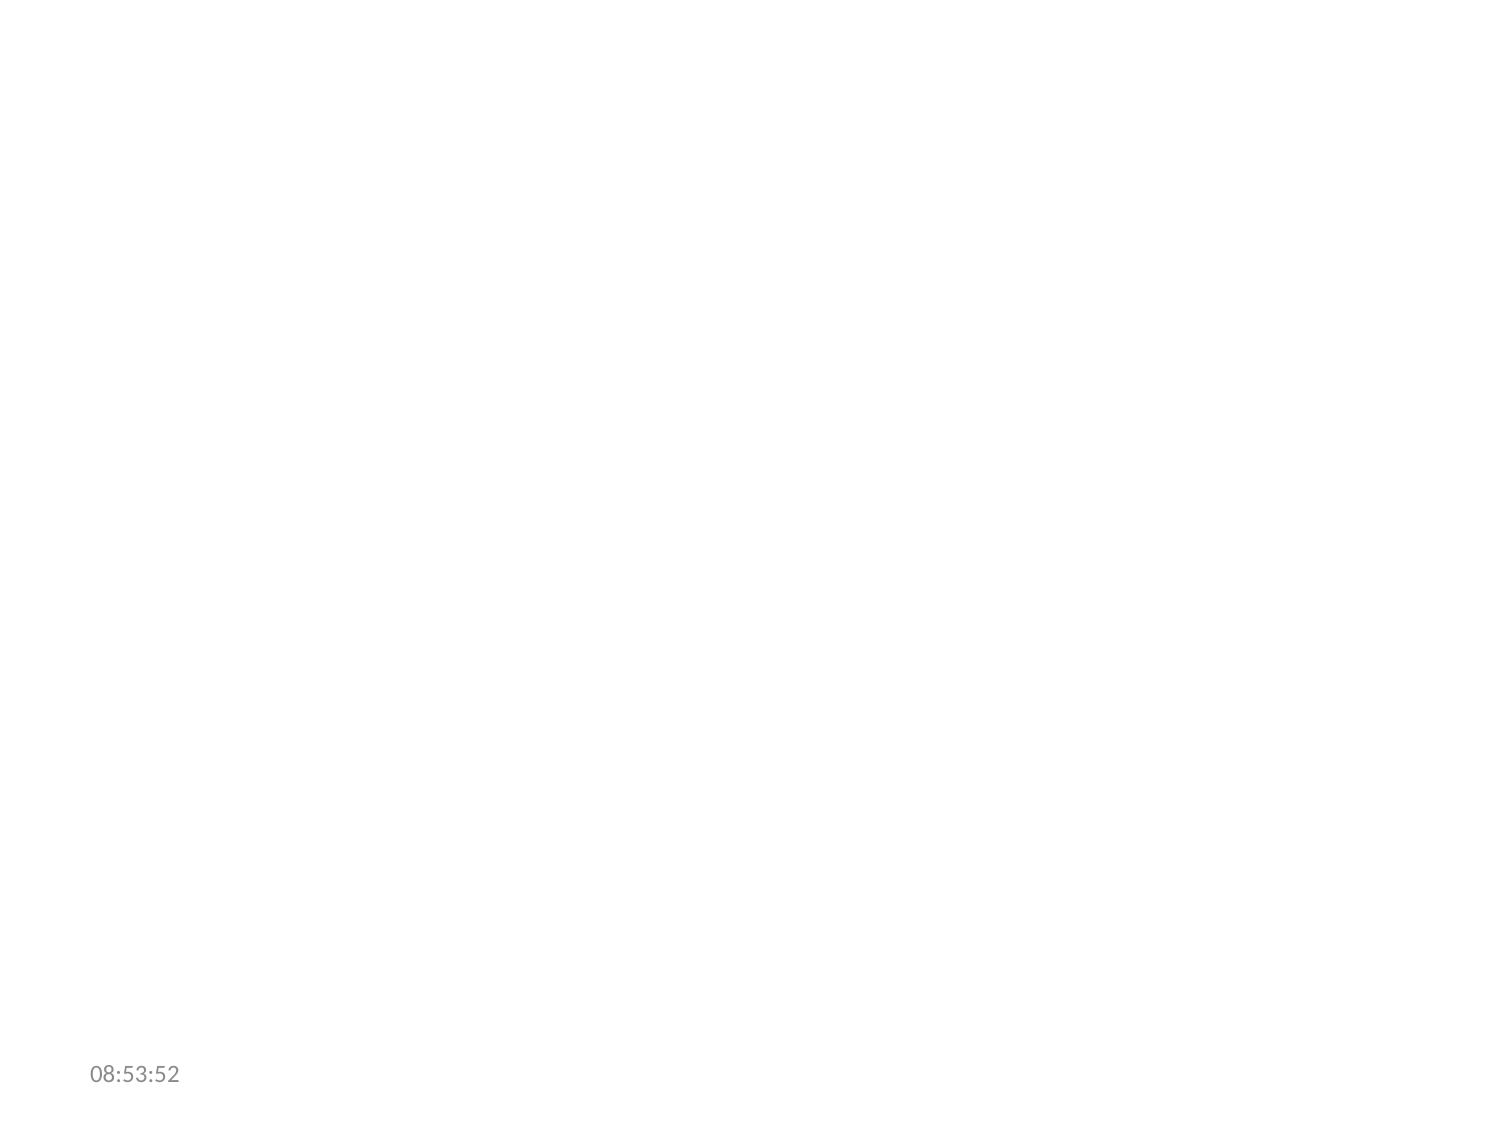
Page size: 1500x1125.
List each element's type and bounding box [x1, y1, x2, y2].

slide_number [75, 1042, 425, 1103]
